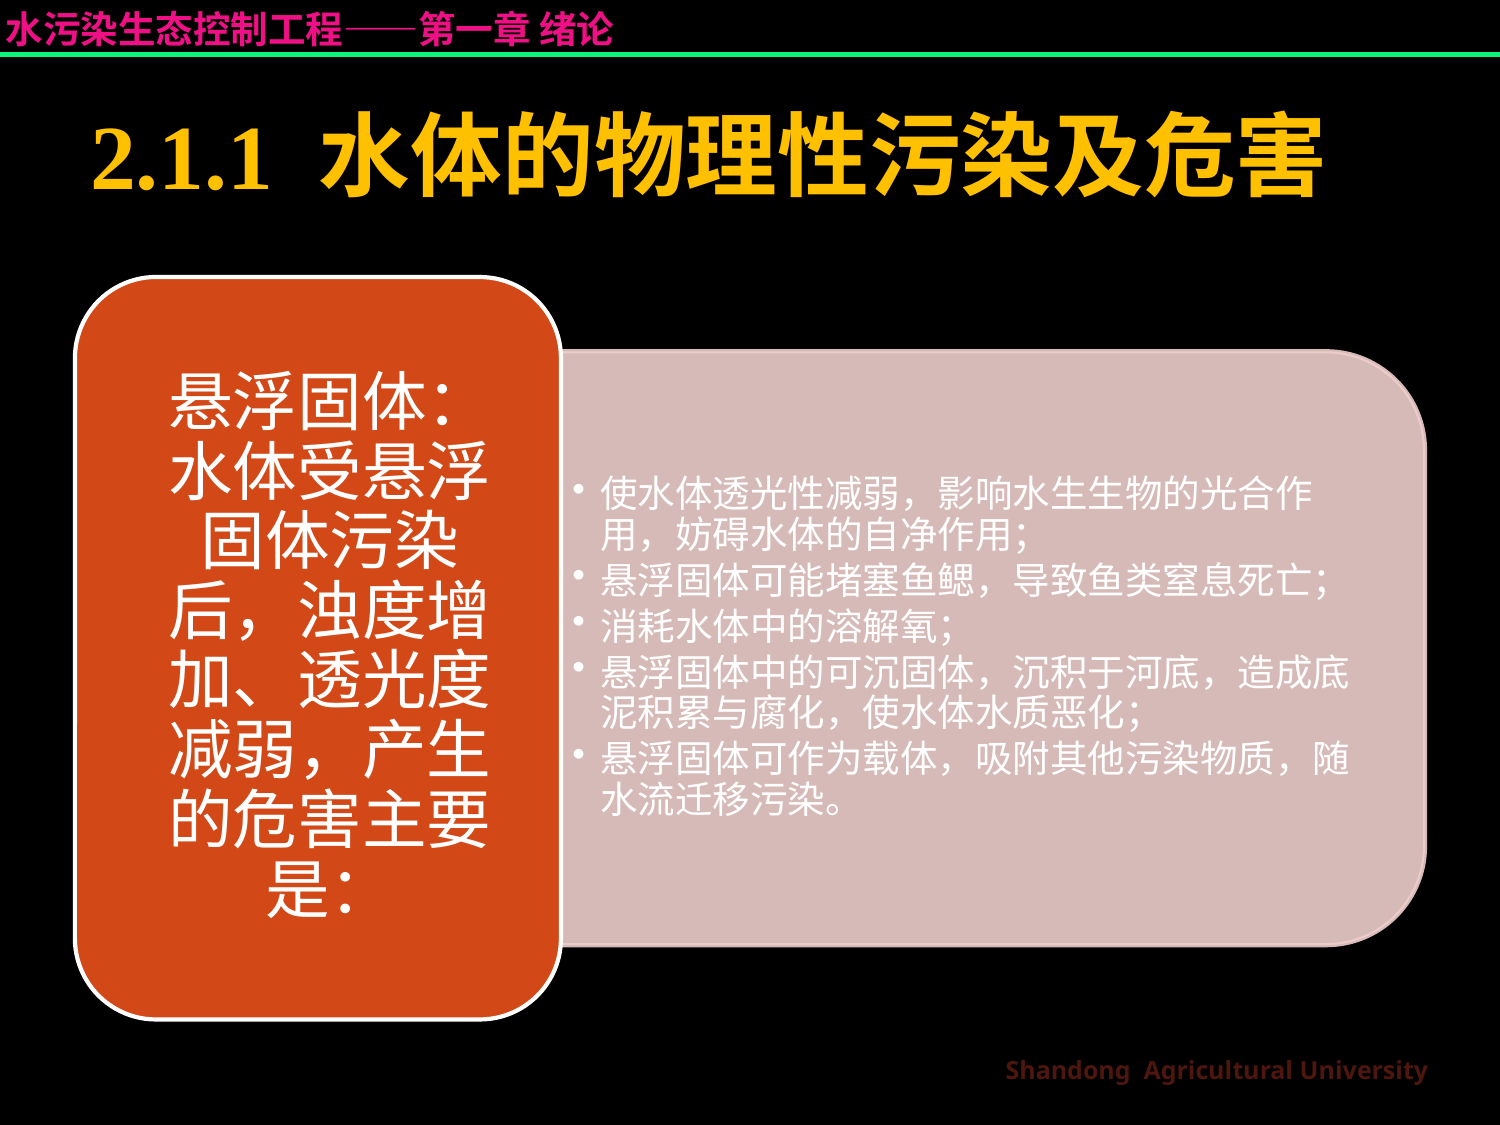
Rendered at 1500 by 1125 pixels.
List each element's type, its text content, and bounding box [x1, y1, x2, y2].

title 2.1.1 水体的物理性污染及危害 [75, 59, 1425, 248]
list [74, 276, 1426, 1020]
